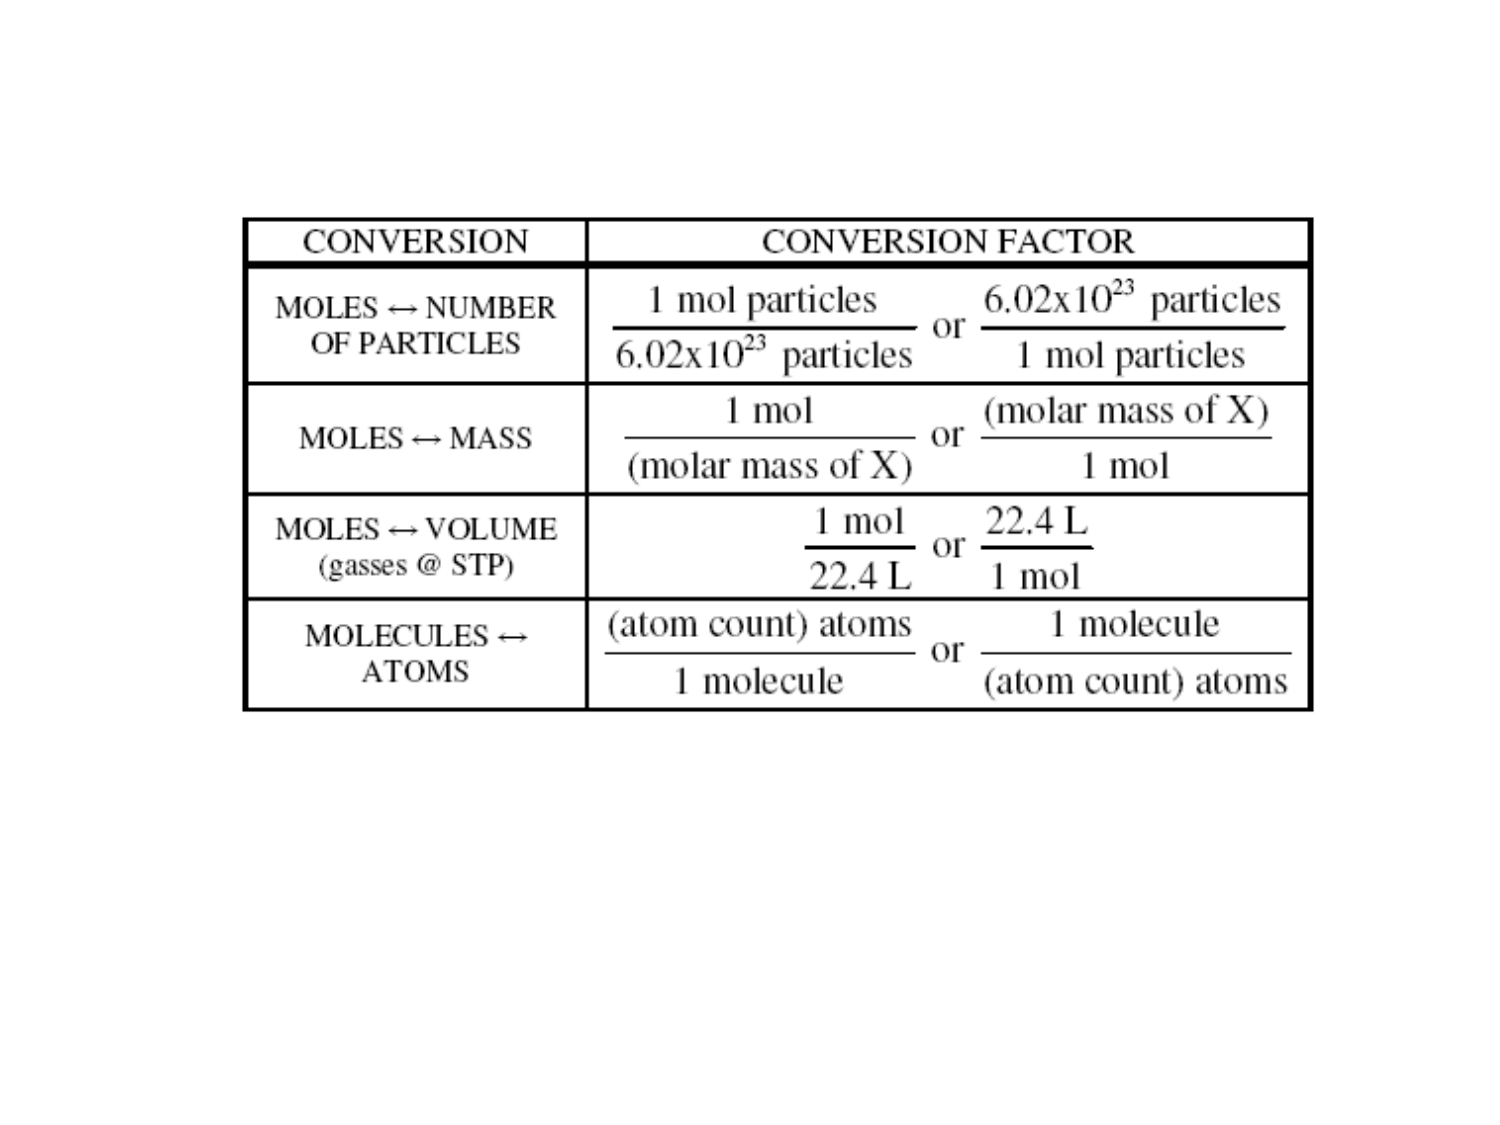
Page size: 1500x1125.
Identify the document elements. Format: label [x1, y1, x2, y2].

picture [237, 212, 1317, 716]
